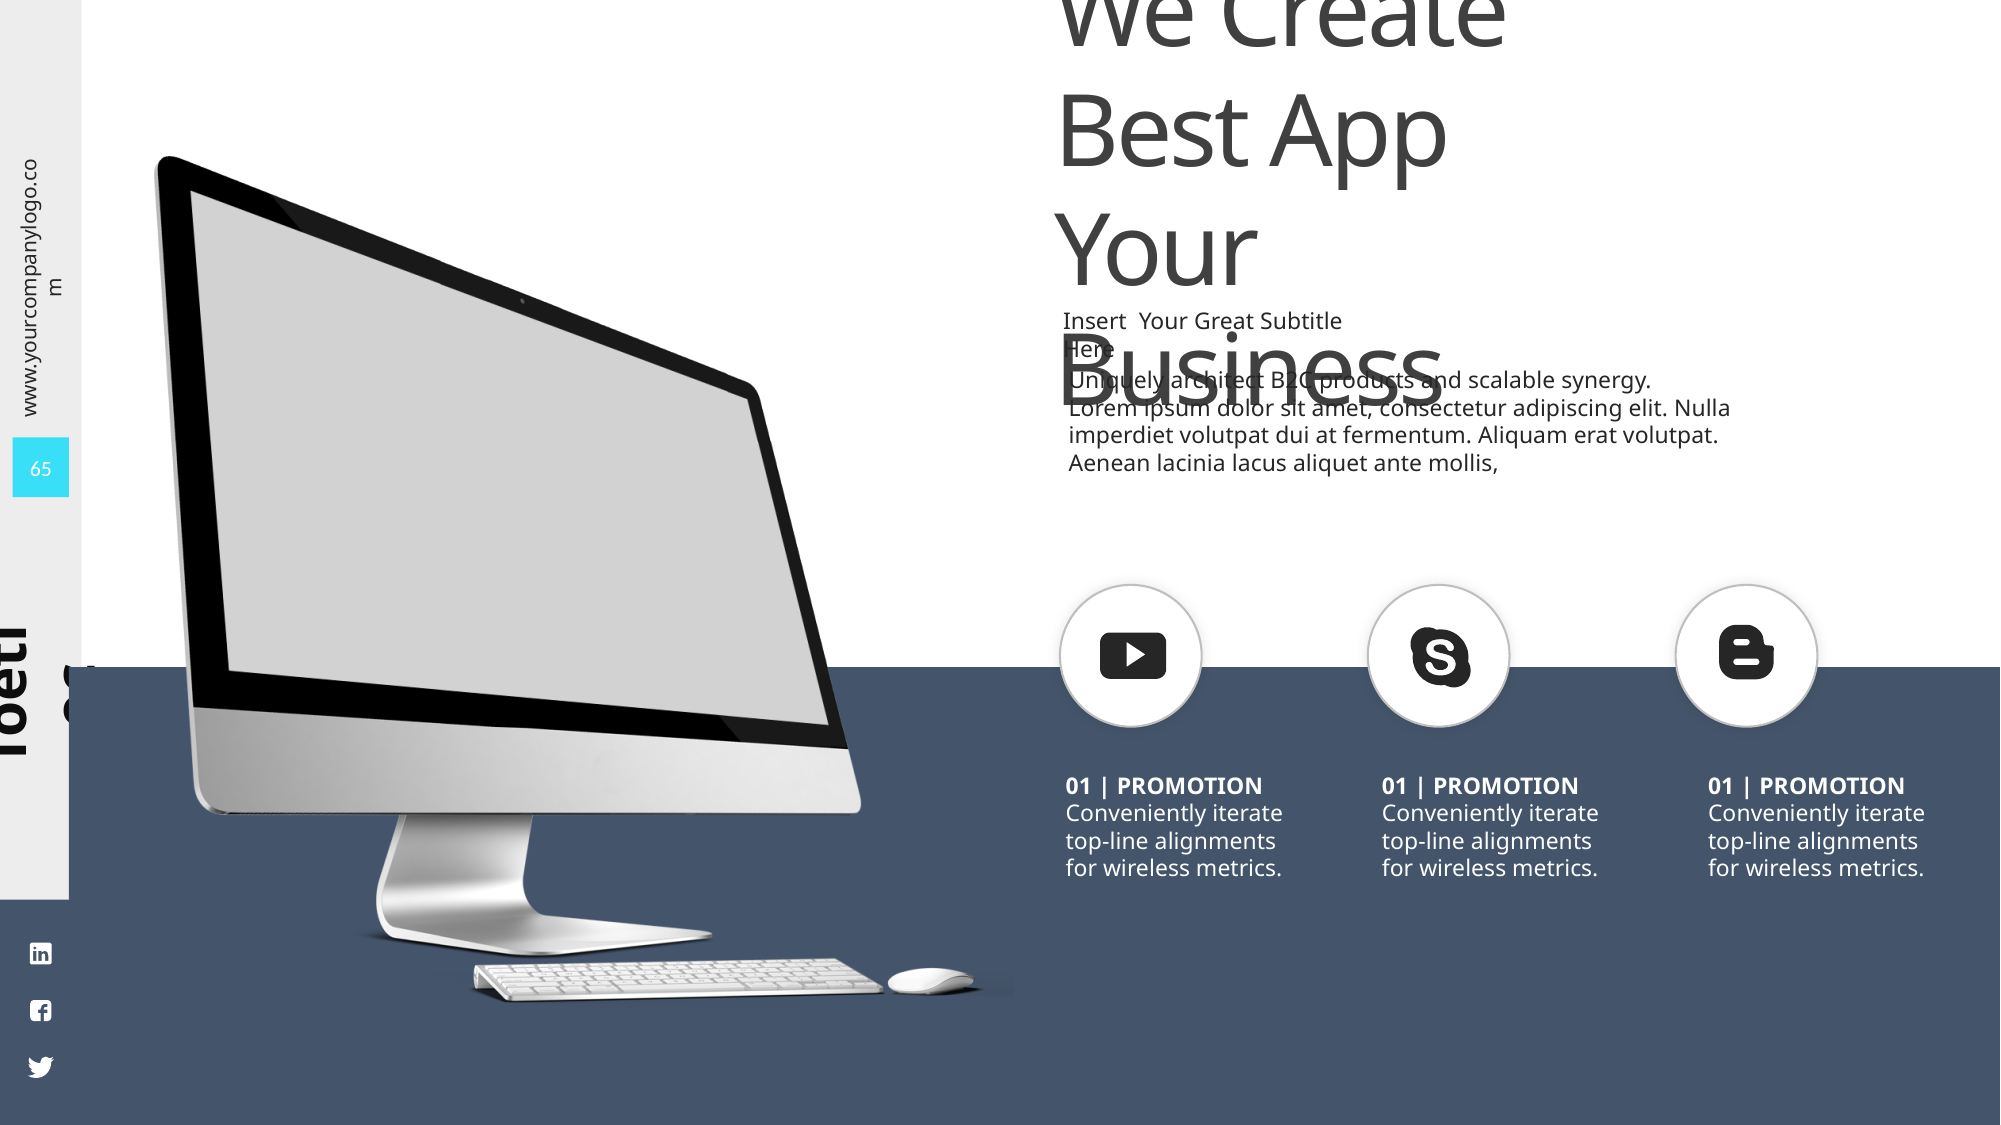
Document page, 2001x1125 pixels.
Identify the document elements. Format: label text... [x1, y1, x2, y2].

text_box [1675, 584, 1818, 728]
text_box We Create Best App Your Business [1039, 67, 1568, 304]
text_box [68, 667, 2000, 1125]
text_box [1367, 584, 1511, 728]
text_box 01 | PROMOTION Conveniently iterate top-line alignments for wireless metrics. [1367, 764, 1625, 889]
text_box 01 | PROMOTION Conveniently iterate top-line alignments for wireless metrics. [1050, 764, 1309, 889]
text_box Insert Your Great Subtitle Here [1048, 299, 1402, 370]
text_box [1719, 624, 1774, 680]
text_box [1059, 584, 1203, 728]
text_box 01 | PROMOTION Conveniently iterate top-line alignments for wireless metrics. [1693, 764, 1952, 889]
slide_number 65 [12, 437, 69, 498]
text_box [1410, 627, 1471, 688]
picture [154, 156, 1014, 1013]
text_box [1100, 632, 1167, 679]
text_box Uniquely architect B2C products and scalable synergy. Lorem ipsum dolor sit amet, consectetur adipiscing elit. Nulla imperdiet volutpat dui at fermentum. Aliquam erat volutpat. Aenean lacinia lacus aliquet ante mollis, [1053, 358, 1818, 484]
